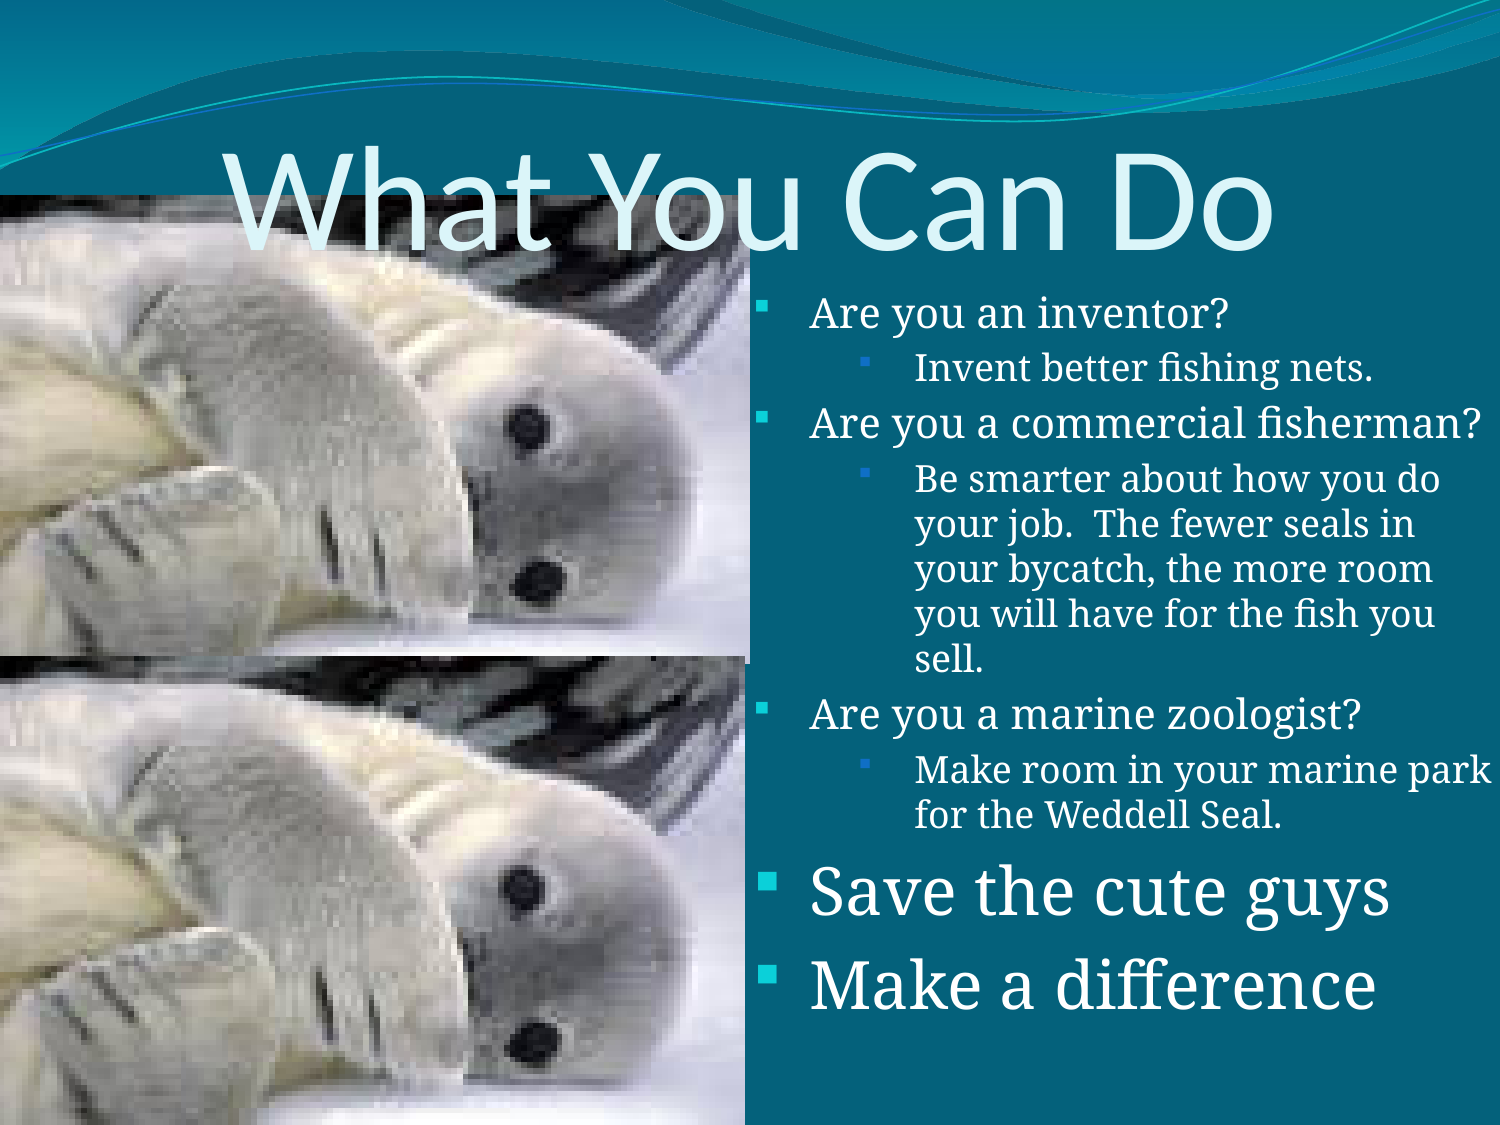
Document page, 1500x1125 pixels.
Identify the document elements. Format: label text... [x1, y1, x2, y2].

list Are you an inventor? Invent better fishing nets. Are you a commercial fisherman? Be smarter about how you do your job. The fewer seals in your bycatch, the more room you will have for the fish you sell. Are you a marine zoologist? Make room in your marine park for the Weddell Seal. Save the cute guys Make a difference [752, 278, 1500, 1053]
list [0, 656, 746, 1125]
title What You Can Do [153, 90, 1347, 278]
picture [0, 195, 751, 663]
